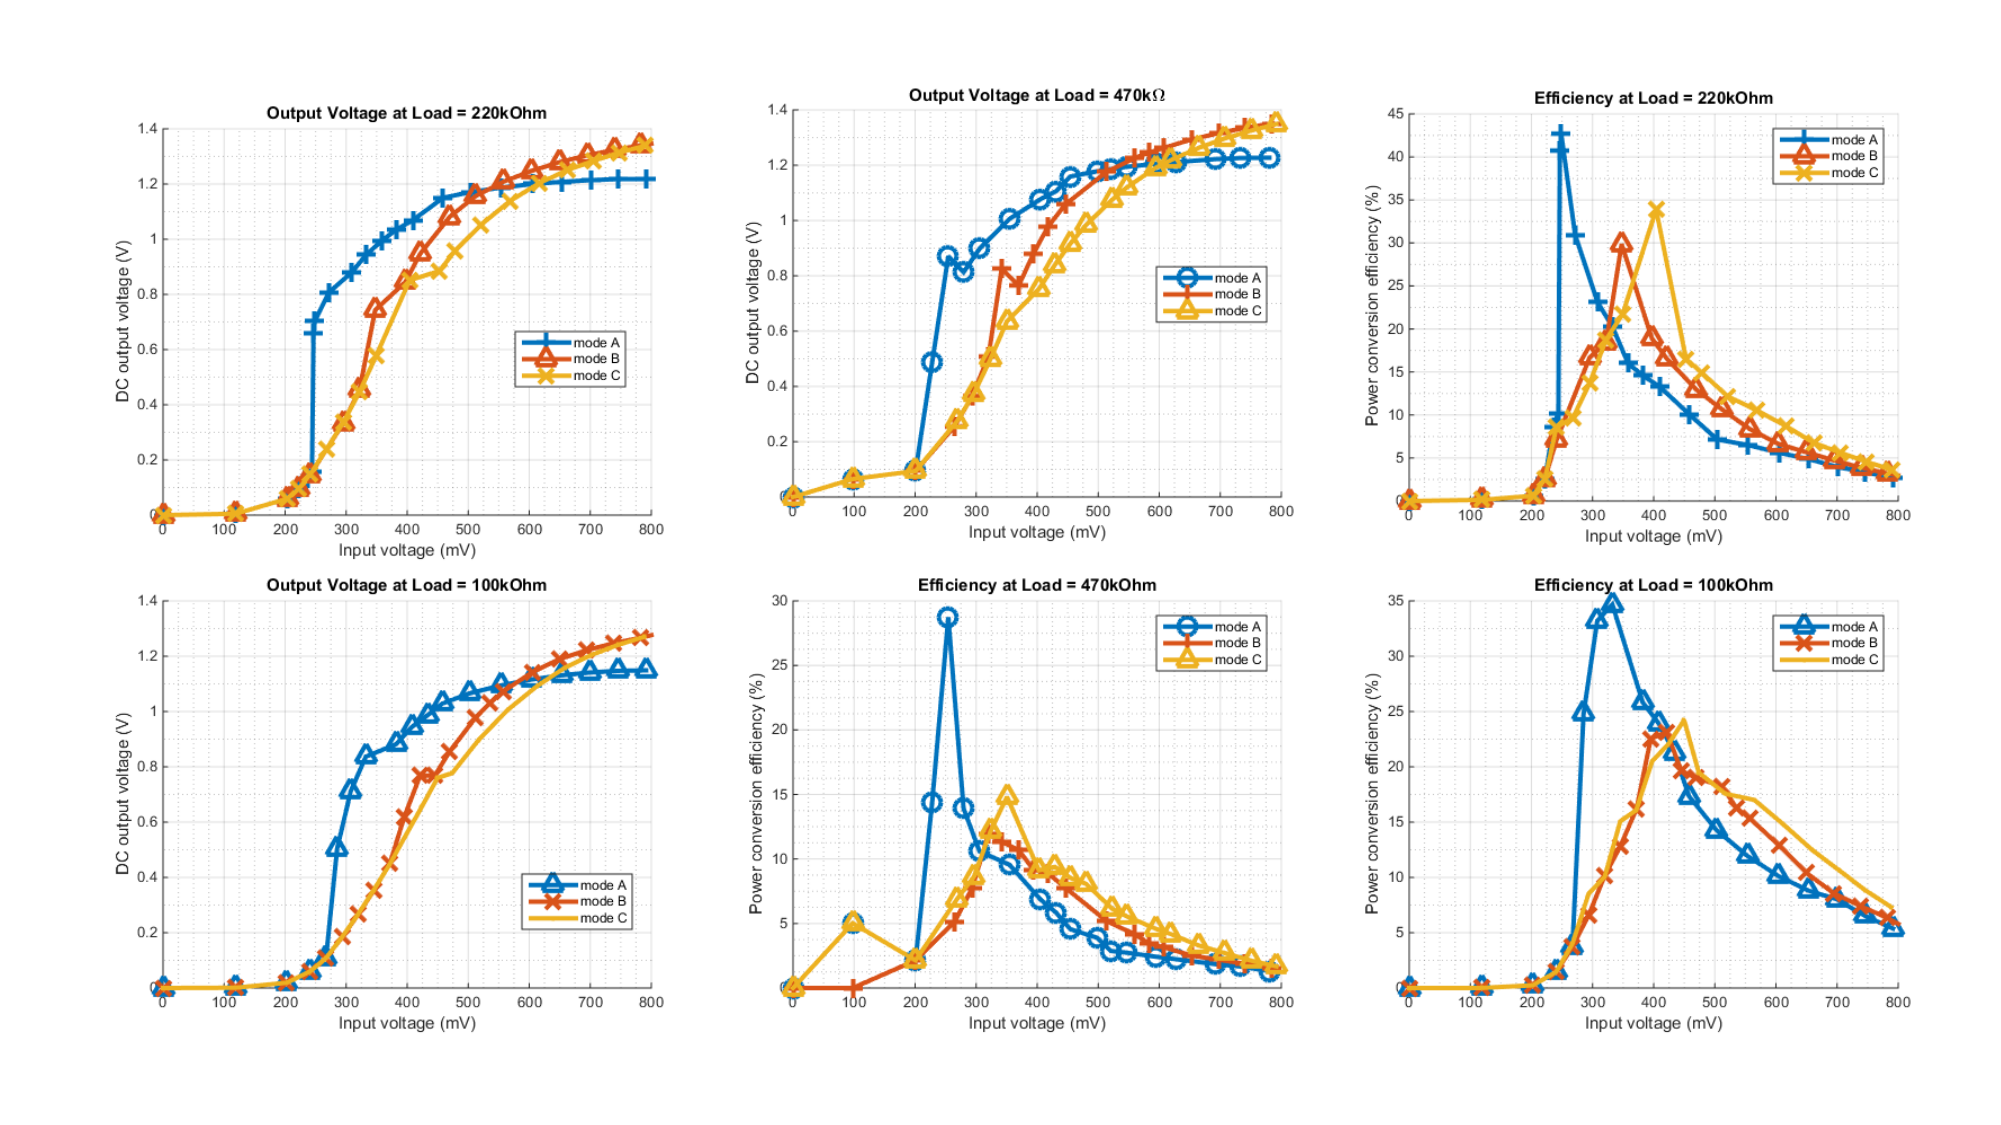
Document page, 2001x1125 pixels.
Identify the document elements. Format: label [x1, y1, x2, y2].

picture [710, 75, 1958, 553]
picture [81, 566, 1958, 1040]
list [81, 94, 711, 567]
